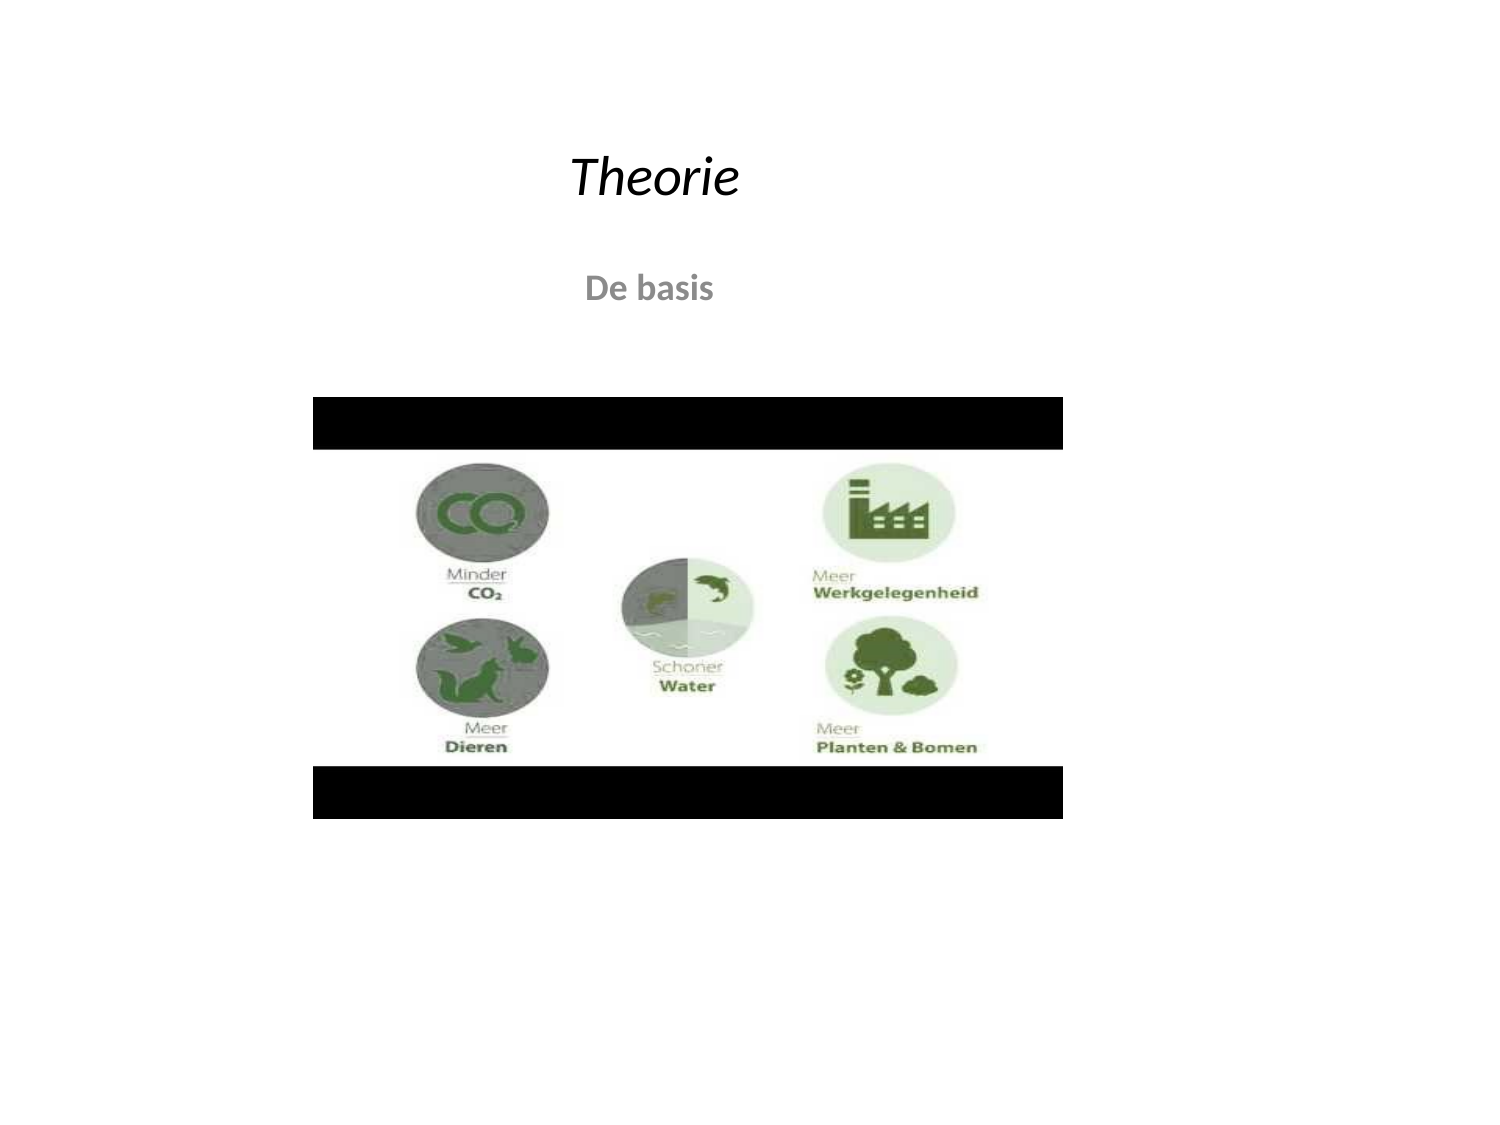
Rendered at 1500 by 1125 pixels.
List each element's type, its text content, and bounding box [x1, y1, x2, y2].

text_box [312, 396, 1064, 820]
subtitle De basis [64, 255, 1235, 882]
title Theorie [112, 101, 1199, 244]
